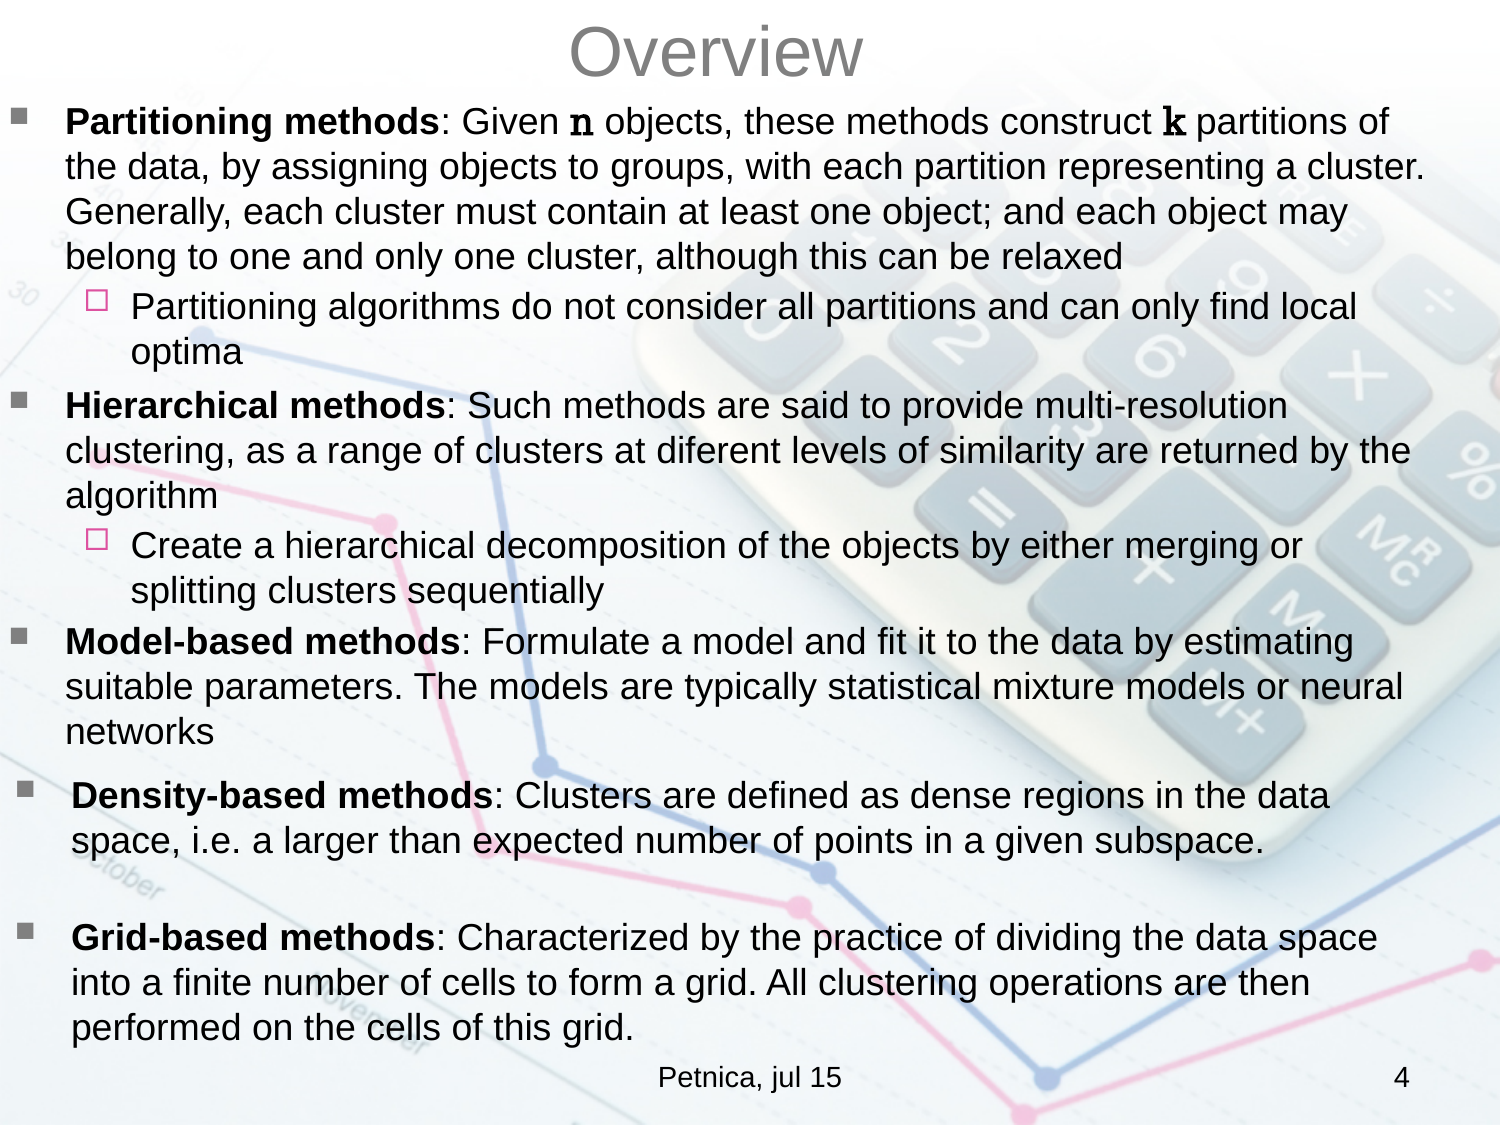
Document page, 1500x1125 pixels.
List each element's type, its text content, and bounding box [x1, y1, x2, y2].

text_box Partitioning methods: Given n objects, these methods construct k partitions of the data, by assigning objects to groups, with each partition representing a cluster. Generally, each cluster must contain at least one object; and each object may belong to one and only one cluster, although this can be relaxed Partitioning algorithms do not consider all partitions and can only find local optima [0, 89, 1441, 220]
text_box Grid-based methods: Characterized by the practice of dividing the data space into a finite number of cells to form a grid. All clustering operations are then performed on the cells of this grid. [0, 905, 1447, 1035]
title Overview [41, 7, 1392, 89]
slide_number 4 [1074, 1051, 1426, 1103]
text_box Density-based methods: Clusters are defined as dense regions in the data space, i.e. a larger than expected number of points in a given subspace. [0, 763, 1447, 894]
picture [0, 0, 1500, 1125]
text_box Model-based methods: Formulate a model and fit it to the data by estimating suitable parameters. The models are typically statistical mixture models or neural networks [0, 609, 1441, 740]
text_box Hierarchical methods: Such methods are said to provide multi-resolution clustering, as a range of clusters at diferent levels of similarity are returned by the algorithm Create a hierarchical decomposition of the objects by either merging or splitting clusters sequentially [0, 373, 1441, 504]
footer Petnica, jul 15 [454, 1051, 1046, 1103]
